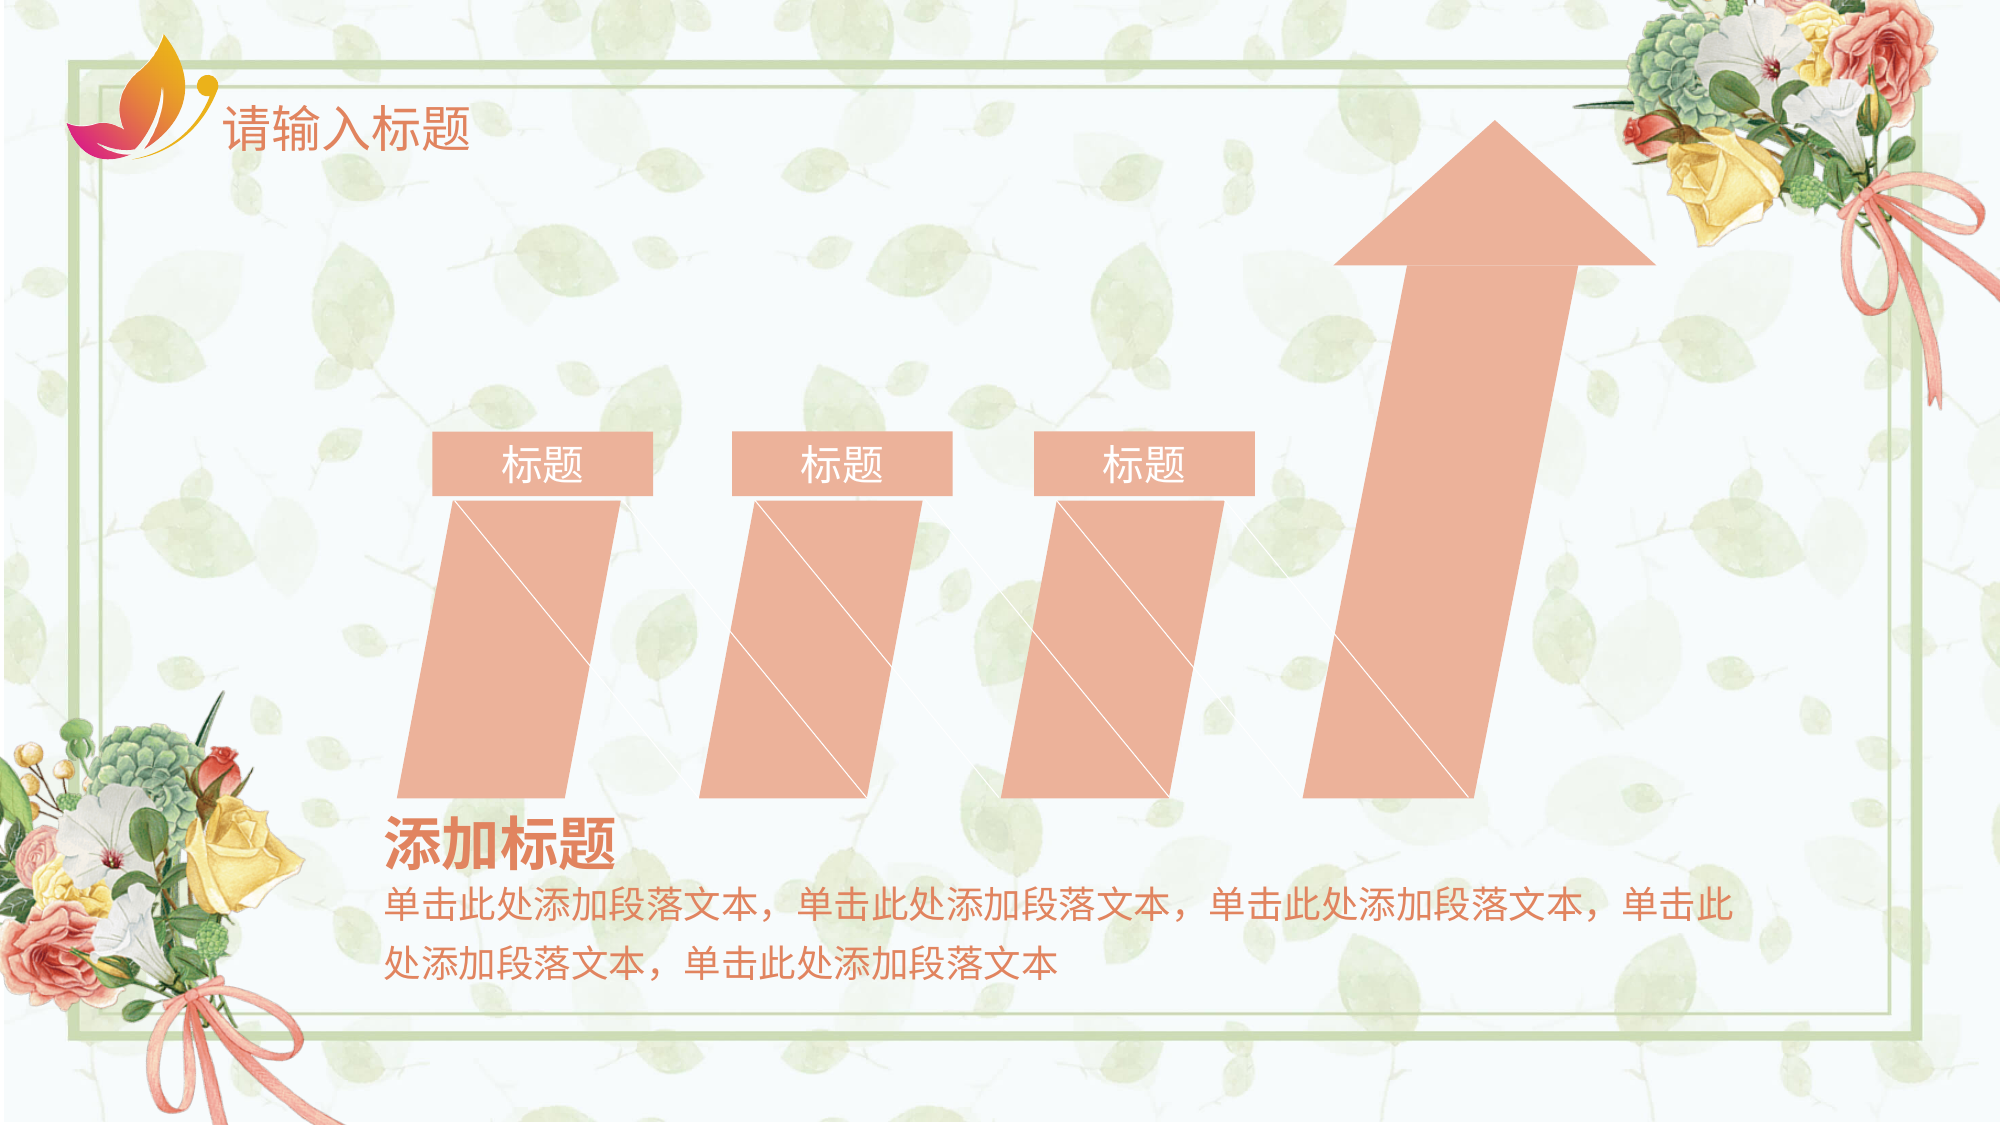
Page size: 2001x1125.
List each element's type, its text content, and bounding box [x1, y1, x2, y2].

text_box 添加标题 [368, 800, 784, 860]
picture [0, 0, 2001, 1125]
text_box 单击此处添加段落文本，单击此处添加段落文本，单击此处添加段落文本，单击此处添加段落文本，单击此处添加段落文本 [368, 860, 1774, 993]
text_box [396, 120, 1657, 799]
